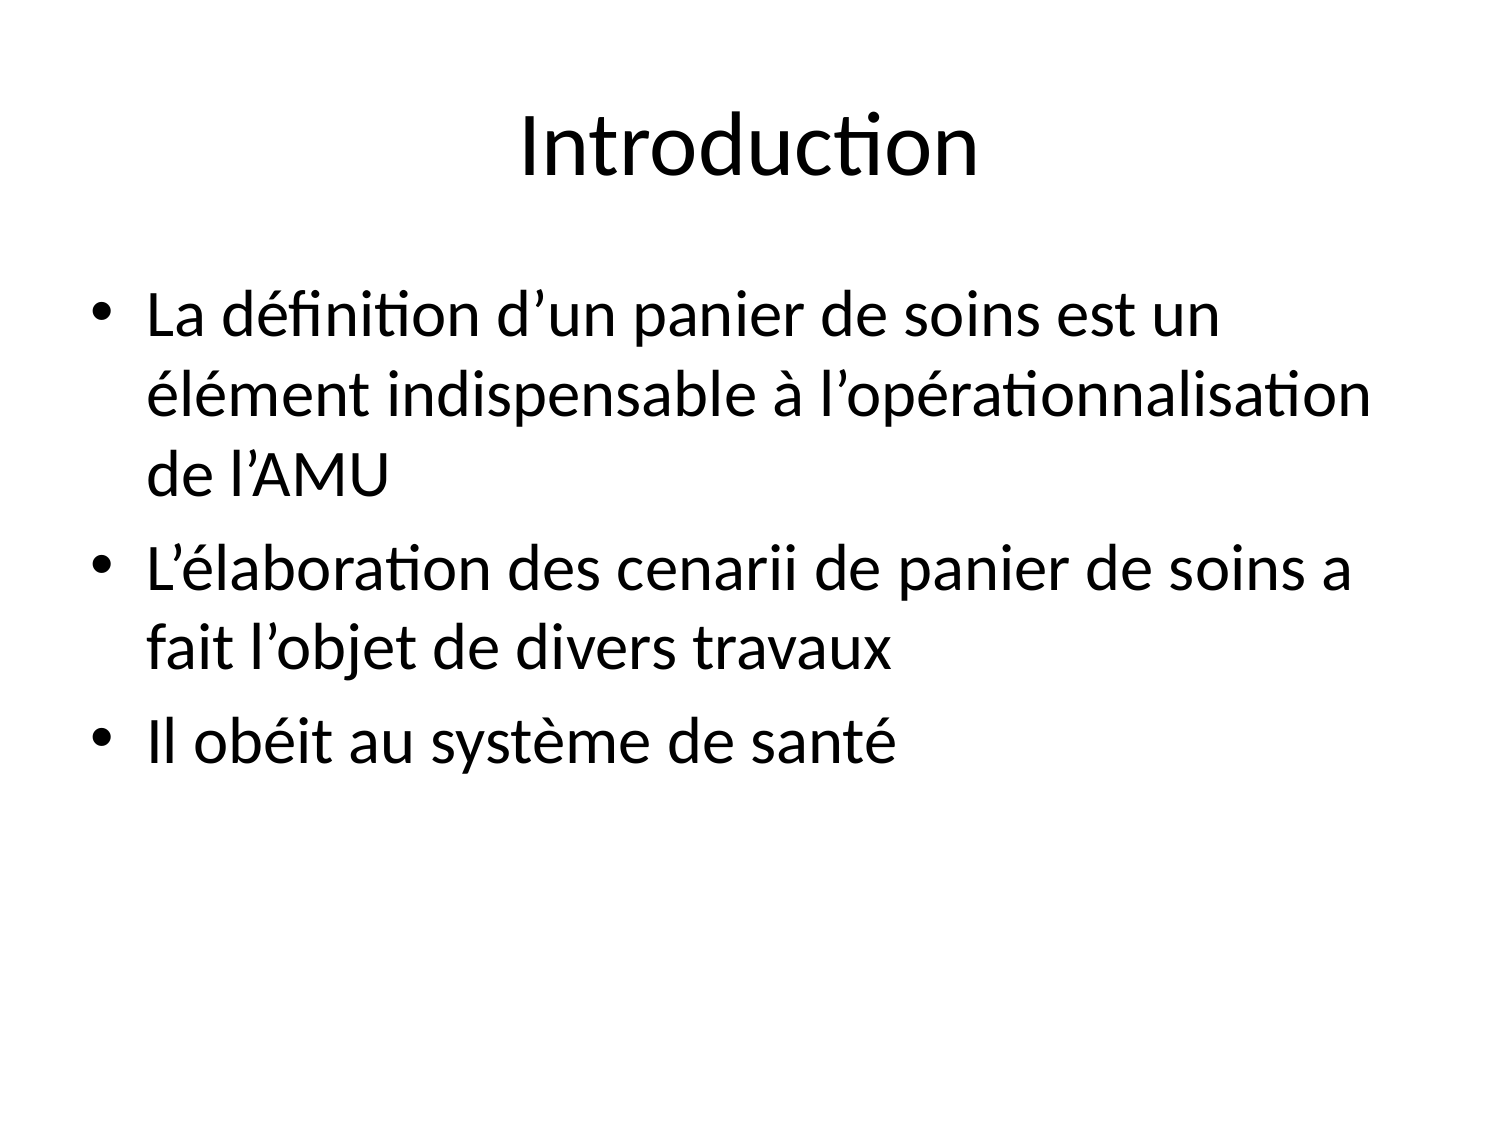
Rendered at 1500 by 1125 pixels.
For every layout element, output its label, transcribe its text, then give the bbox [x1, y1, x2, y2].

title Introduction [75, 45, 1425, 233]
list La définition d’un panier de soins est un élément indispensable à l’opérationnalisation de l’AMU L’élaboration des cenarii de panier de soins a fait l’objet de divers travaux Il obéit au système de santé [75, 262, 1425, 1005]
